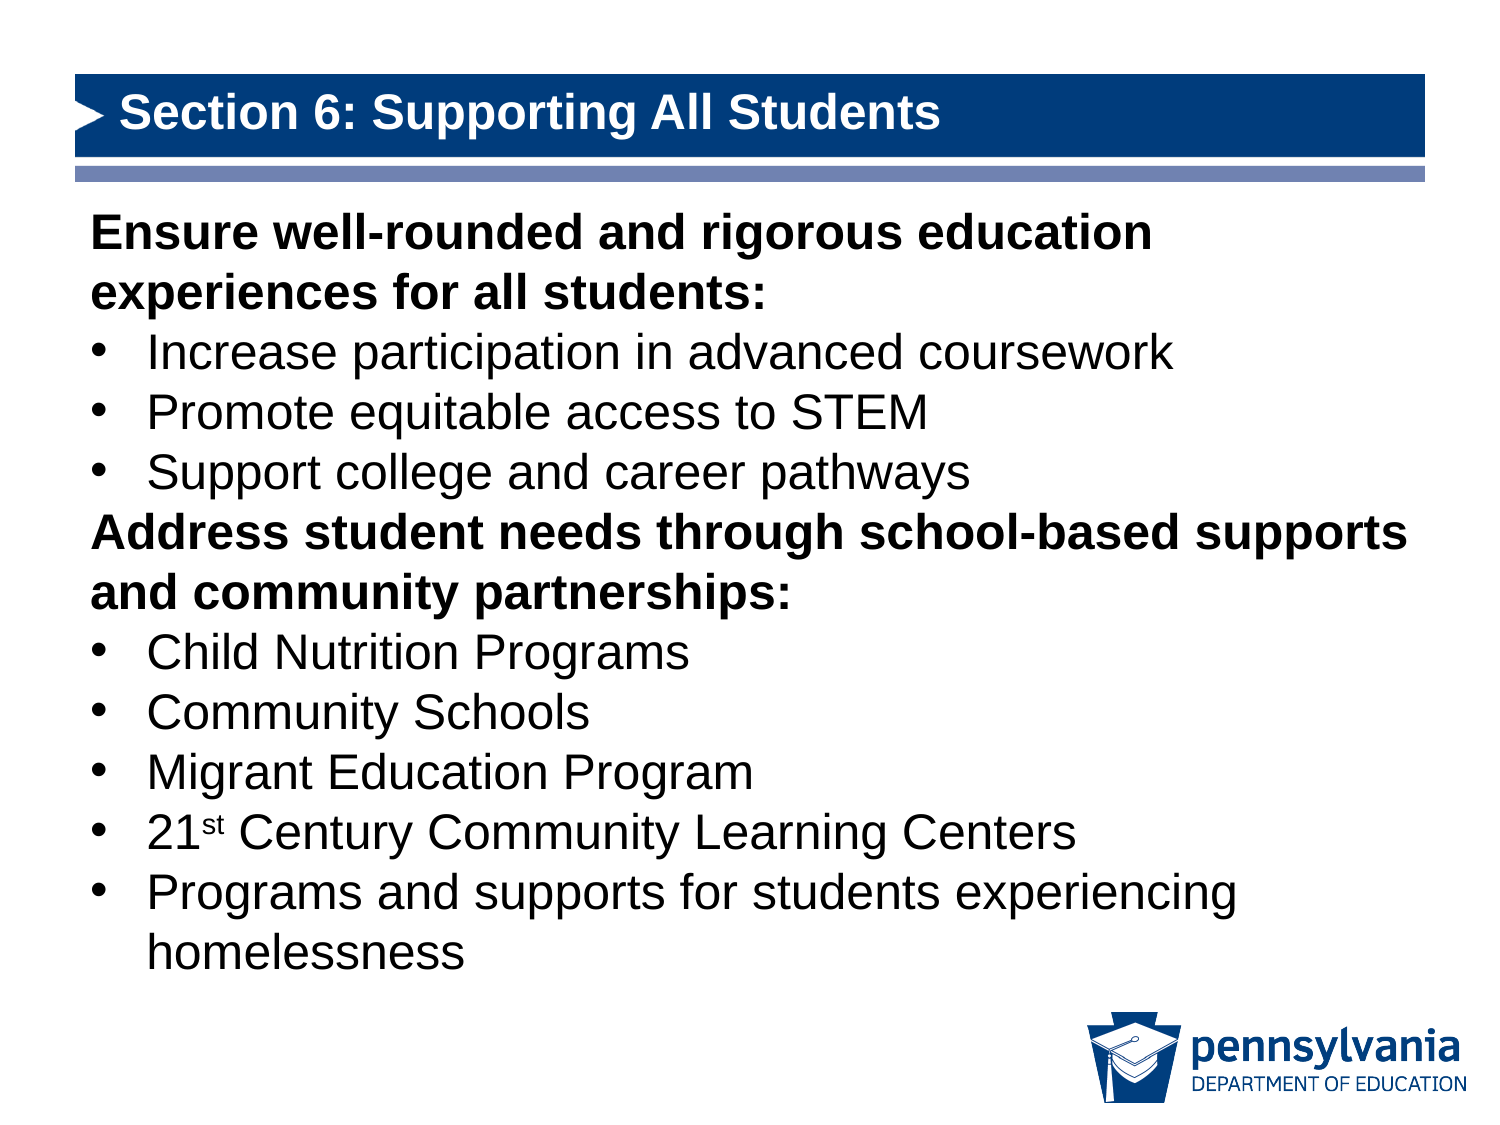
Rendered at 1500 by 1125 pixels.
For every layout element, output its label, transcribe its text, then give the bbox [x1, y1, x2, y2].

picture [1087, 1012, 1466, 1103]
list Ensure well-rounded and rigorous education experiences for all students: Increase participation in advanced coursework Promote equitable access to STEM Support college and career pathways Address student needs through school-based supports and community partnerships: Child Nutrition Programs Community Schools Migrant Education Program 21st Century Community Learning Centers Programs and supports for students experiencing homelessness [75, 192, 1425, 1063]
picture [74, 74, 1426, 182]
